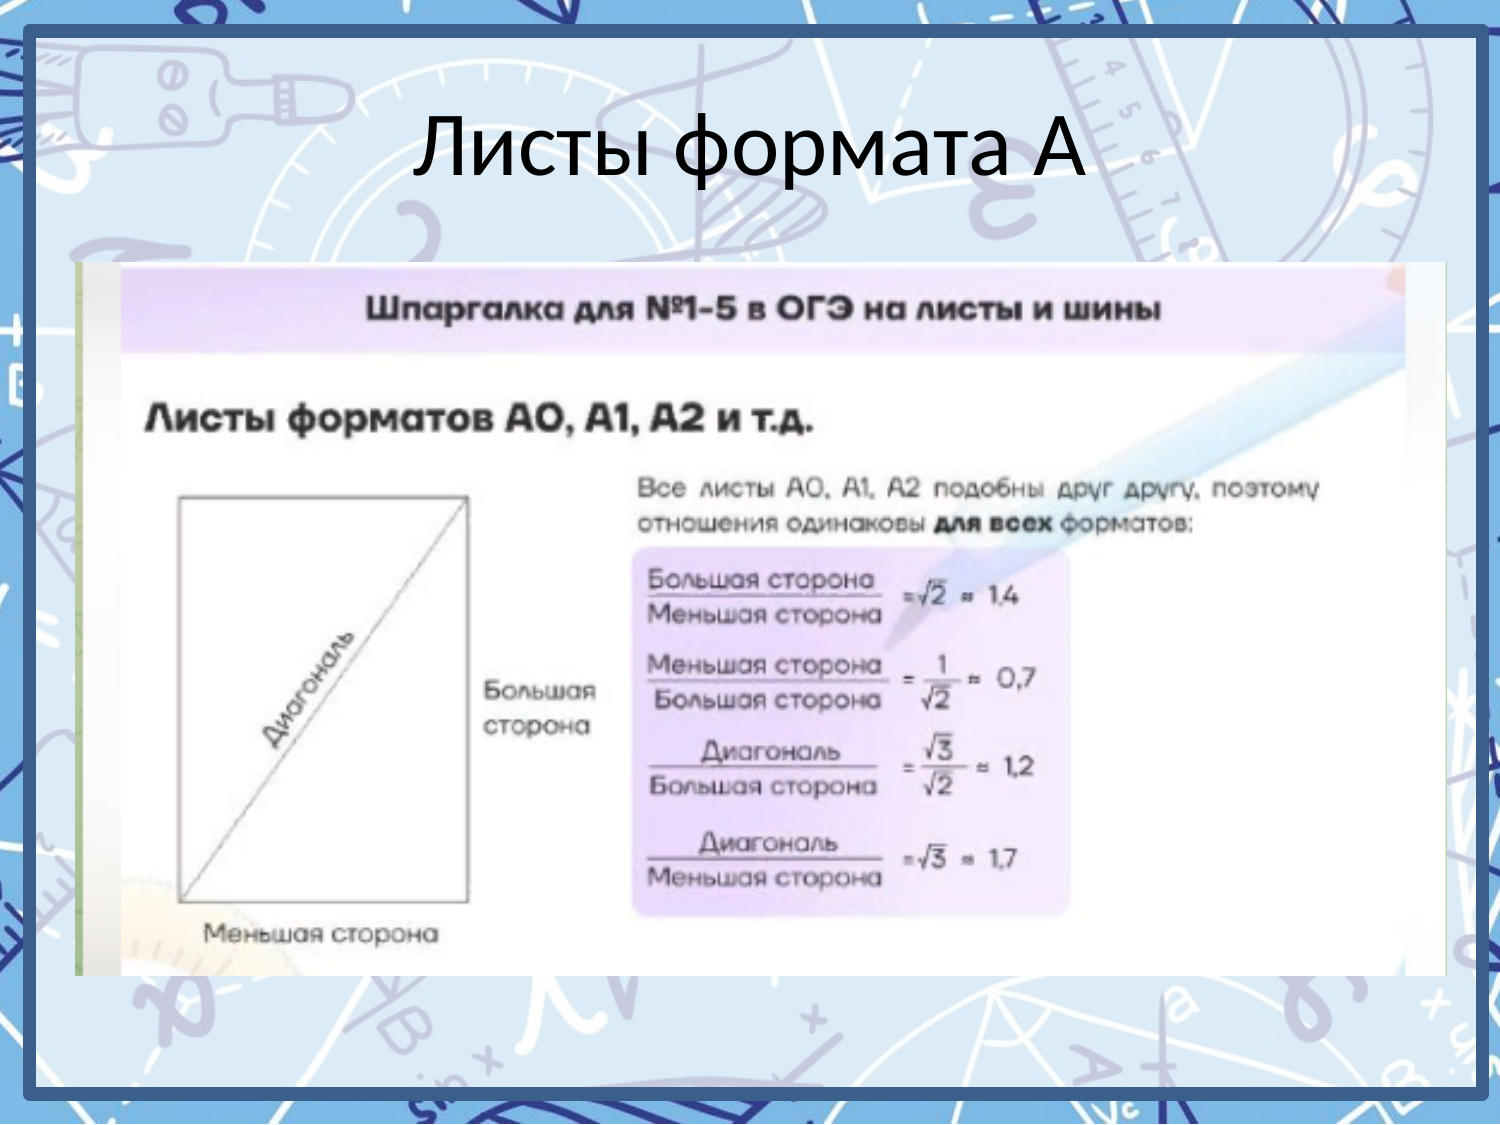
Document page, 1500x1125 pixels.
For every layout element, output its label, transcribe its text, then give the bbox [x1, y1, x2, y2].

picture [0, 0, 1500, 1124]
title Листы формата А [75, 45, 1425, 233]
